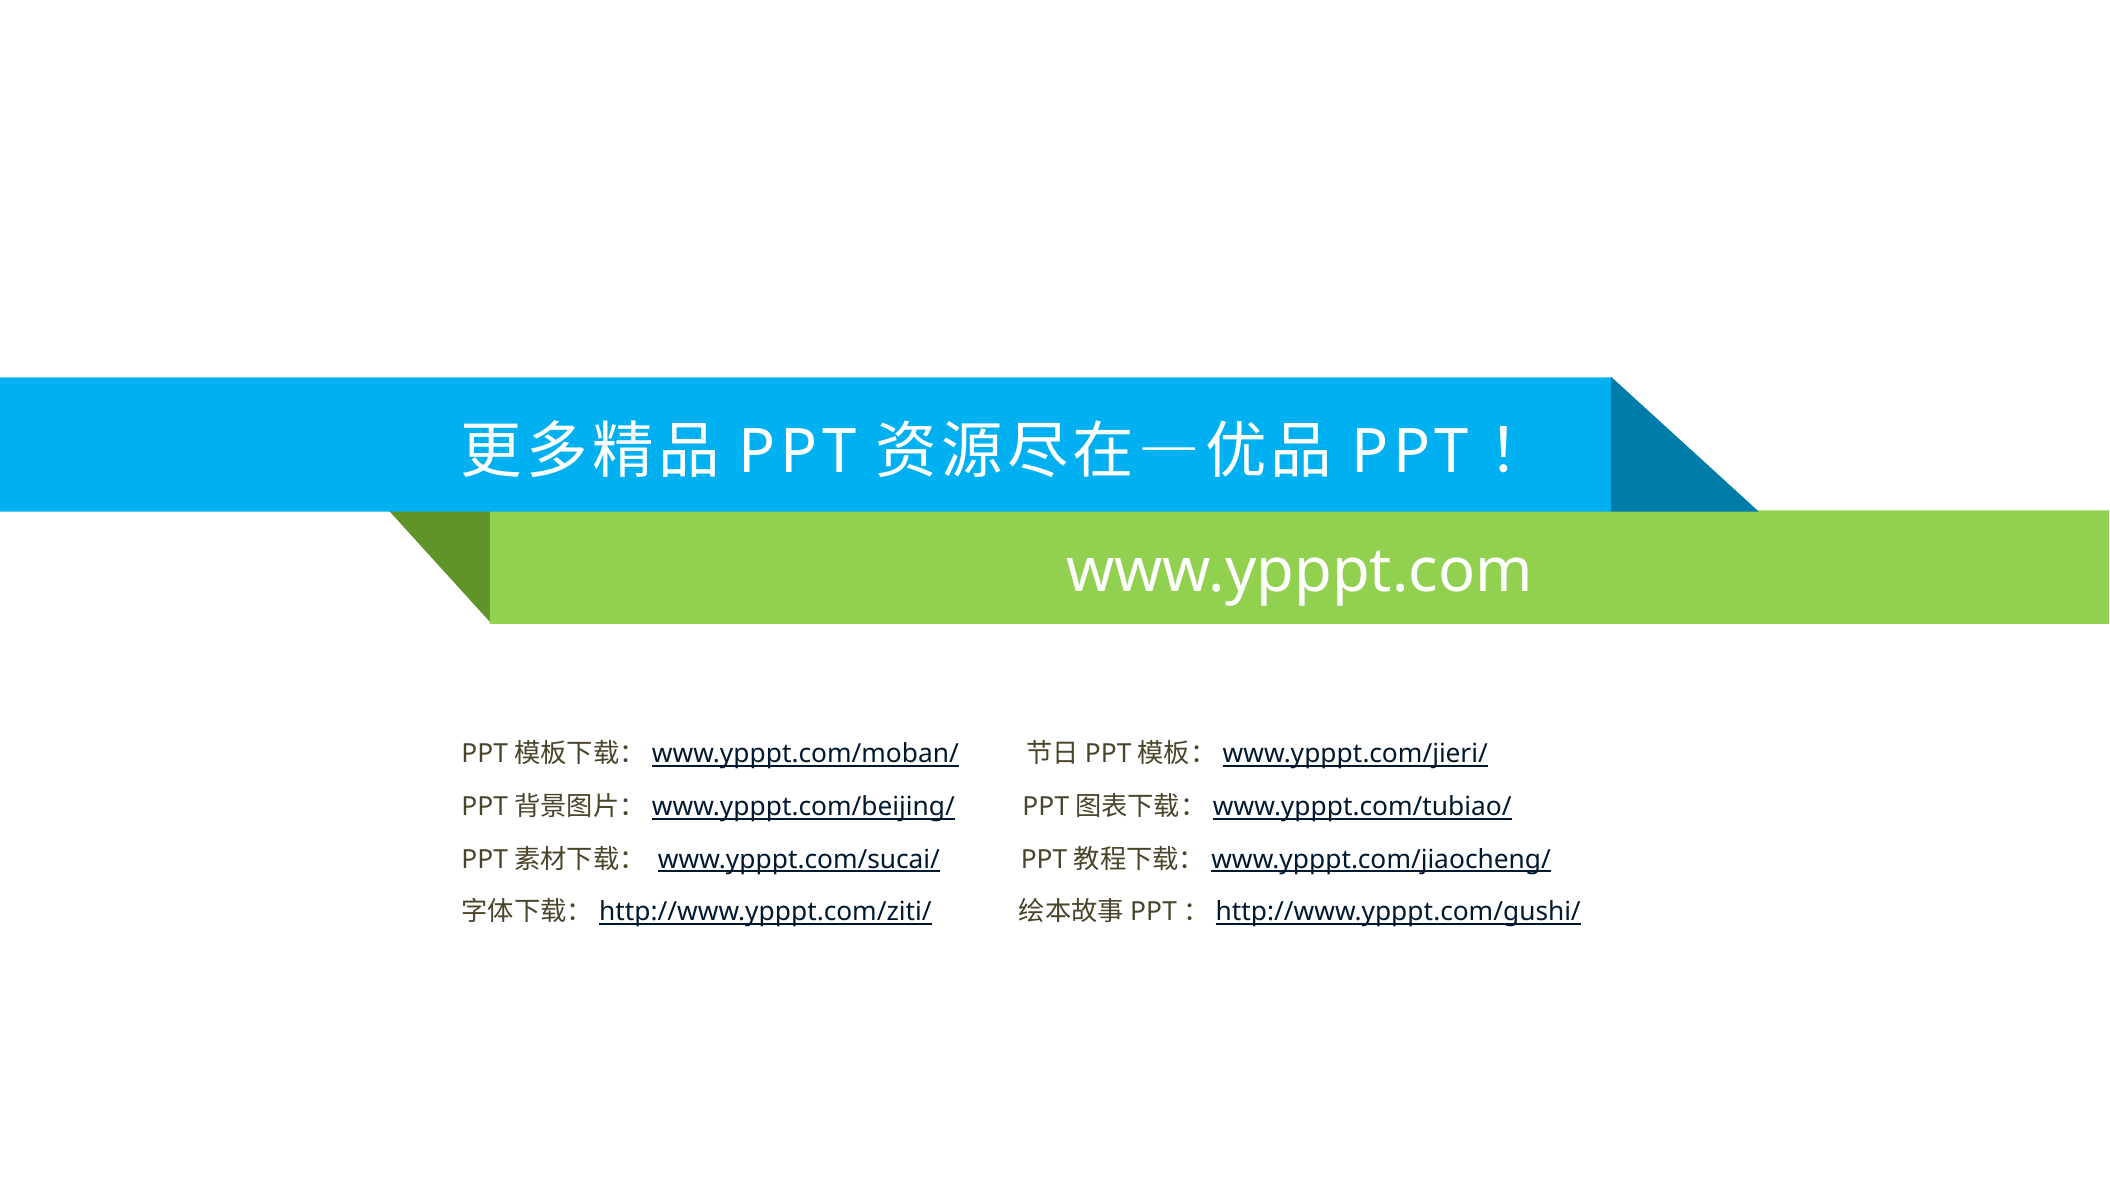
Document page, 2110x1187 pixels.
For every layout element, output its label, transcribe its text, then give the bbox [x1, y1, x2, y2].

text_box www.ypppt.com [489, 509, 2110, 625]
text_box PPT模板下载：www.ypppt.com/moban/ 节日PPT模板：www.ypppt.com/jieri/ PPT背景图片：www.ypppt.com/beijing/ PPT图表下载：www.ypppt.com/tubiao/ PPT素材下载： www.ypppt.com/sucai/ PPT教程下载：www.ypppt.com/jiaocheng/ 字体下载：http://www.ypppt.com/ziti/ 绘本故事PPT：http://www.ypppt.com/gushi/ [446, 678, 1642, 972]
text_box [1610, 374, 1762, 513]
text_box 更多精品PPT资源尽在—优品PPT！ [0, 376, 1610, 513]
text_box [389, 513, 489, 623]
